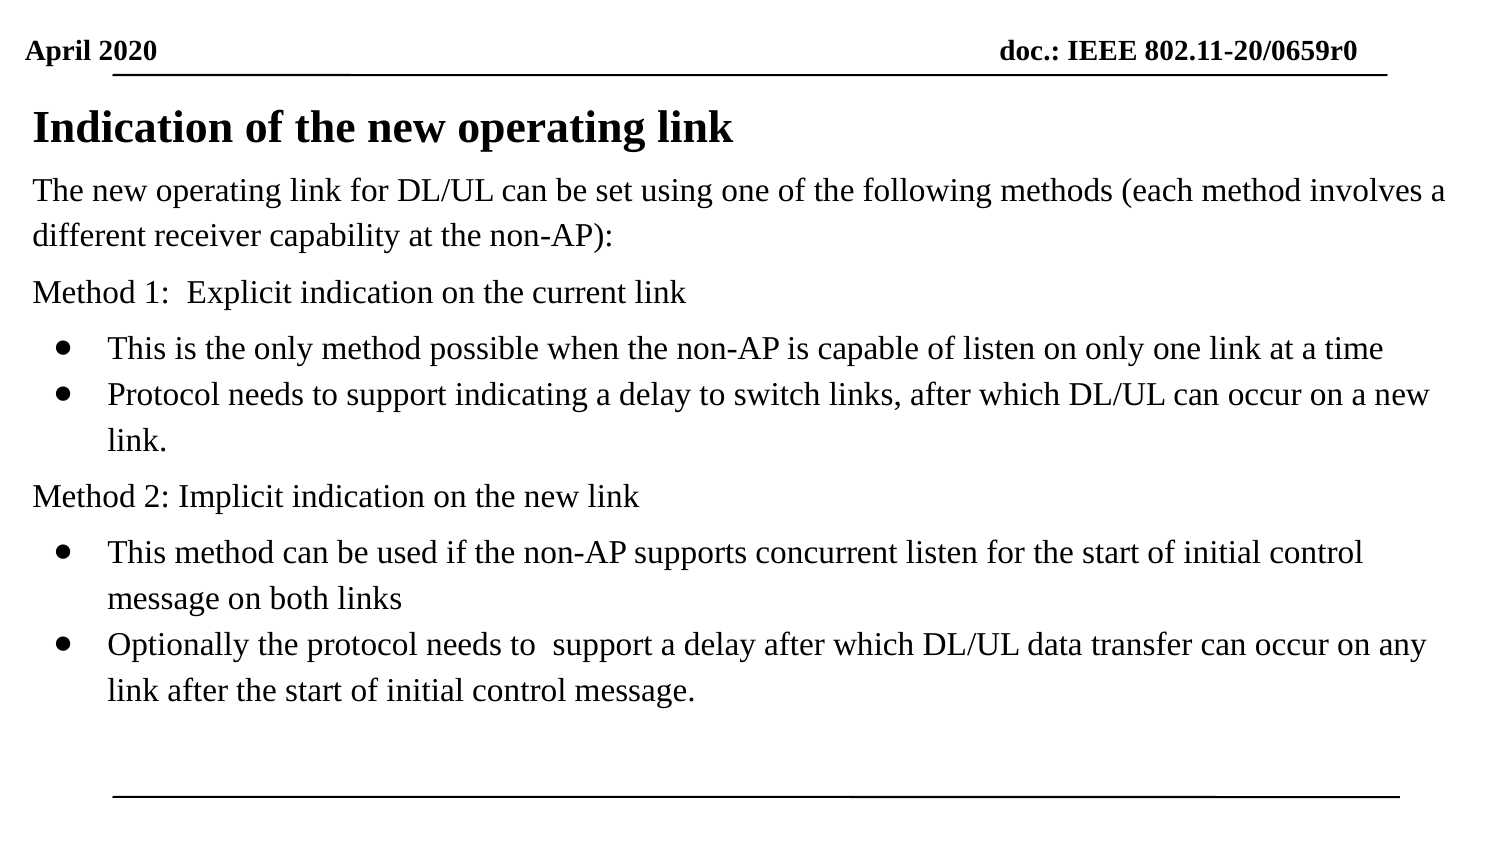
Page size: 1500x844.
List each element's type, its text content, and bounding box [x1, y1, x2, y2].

list Indication of the new operating link The new operating link for DL/UL can be set using one of the following methods (each method involves a different receiver capability at the non-AP): Method 1: Explicit indication on the current link This is the only method possible when the non-AP is capable of listen on only one link at a time Protocol needs to support indicating a delay to switch links, after which DL/UL can occur on a new link. Method 2: Implicit indication on the new link This method can be used if the non-AP supports concurrent listen for the start of initial control message on both links Optionally the protocol needs to support a delay after which DL/UL data transfer can occur on any link after the start of initial control message. [20, 82, 1484, 801]
